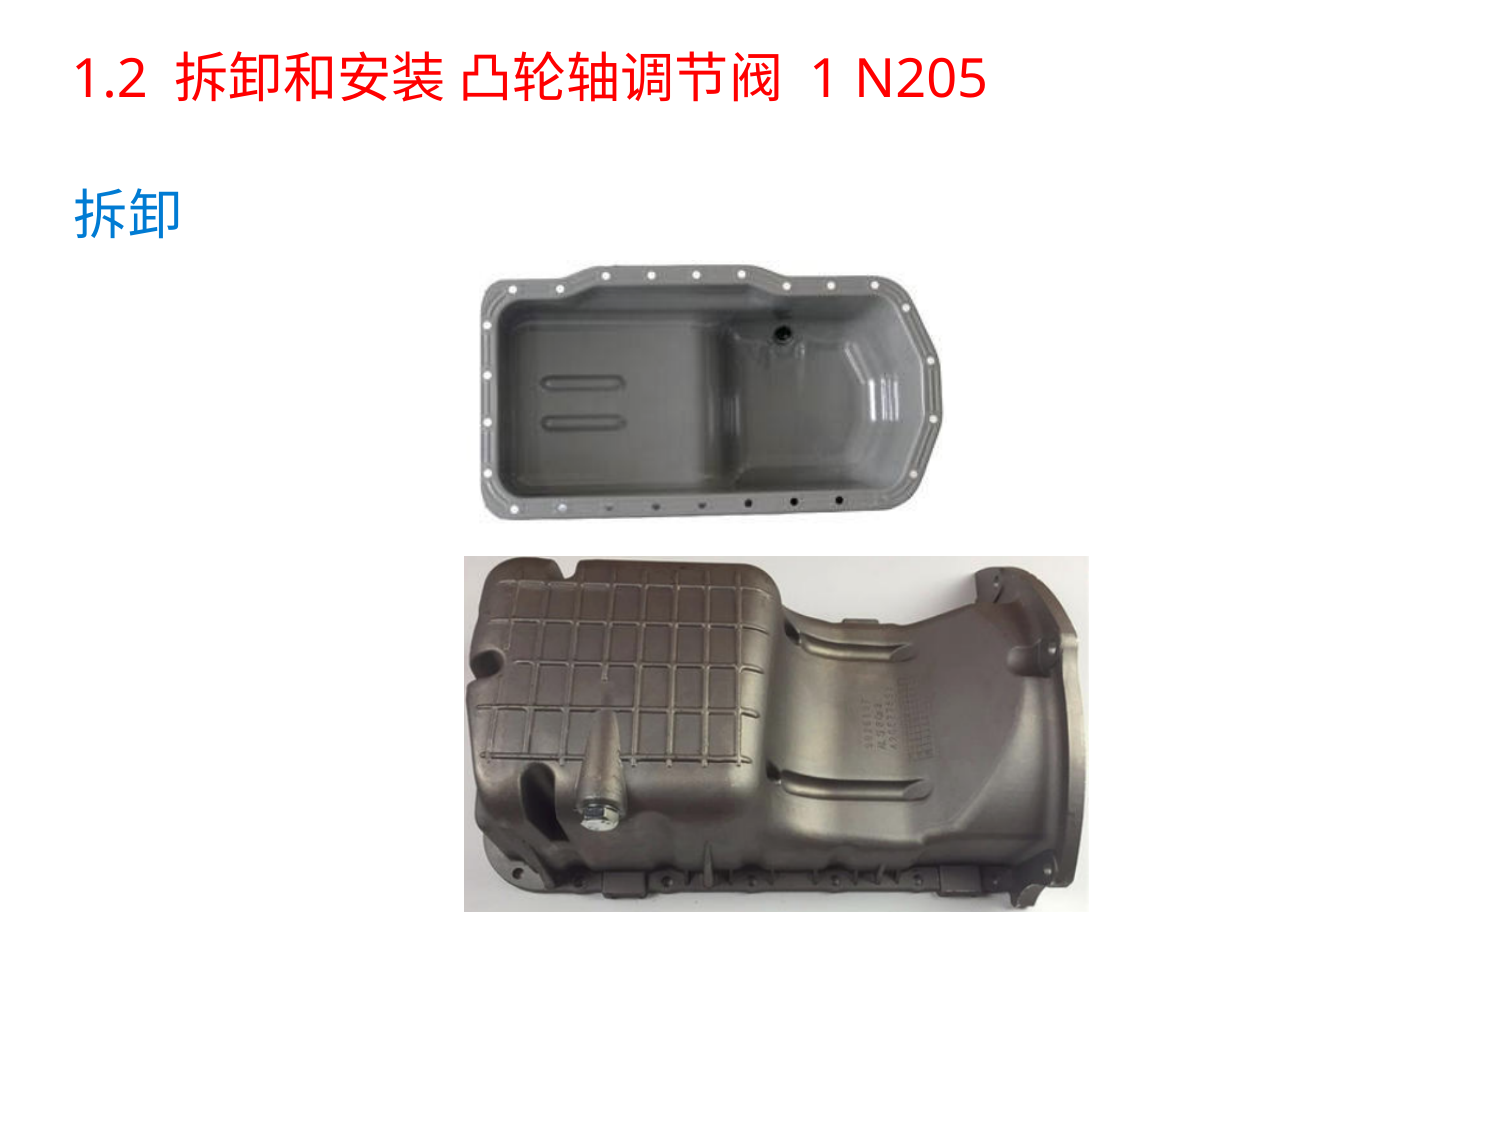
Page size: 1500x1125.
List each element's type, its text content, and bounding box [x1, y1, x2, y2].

picture [463, 556, 1091, 913]
picture [463, 260, 948, 530]
text_box 拆卸 [59, 172, 198, 253]
text_box 1.2 拆卸和安装 凸轮轴调节阀 1 N205 [56, 35, 1091, 181]
